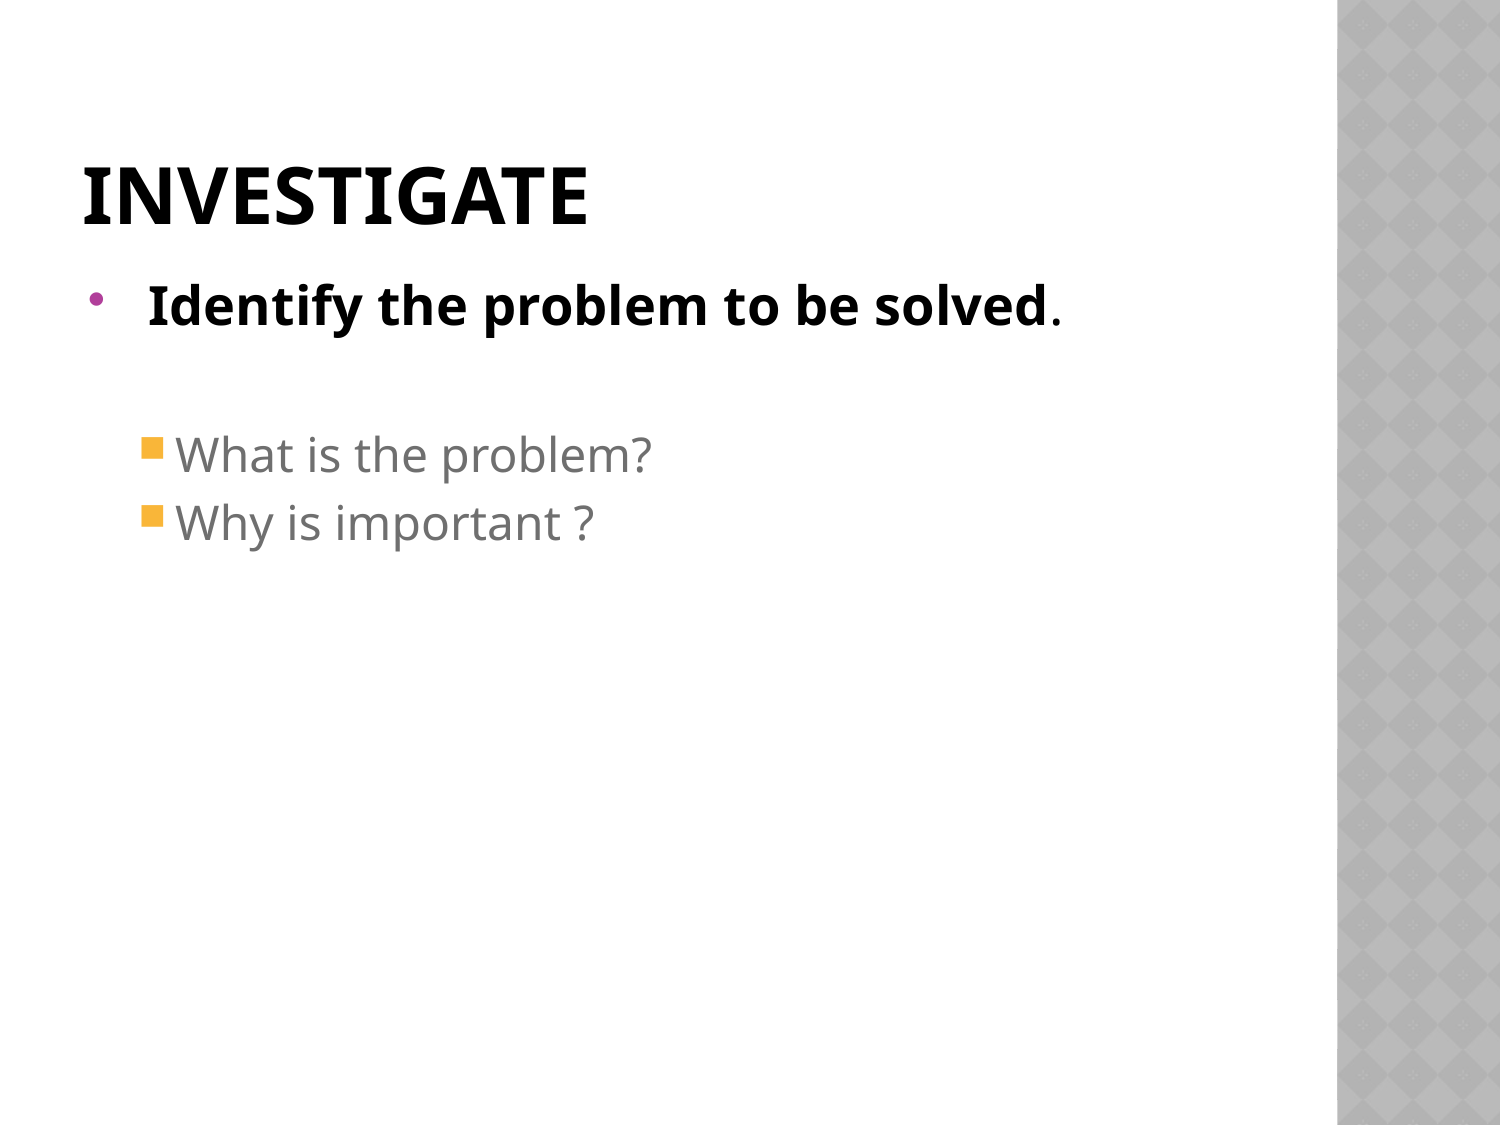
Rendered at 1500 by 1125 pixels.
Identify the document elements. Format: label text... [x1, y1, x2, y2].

title investigate [75, 52, 1263, 240]
list Identify the problem to be solved. What is the problem? Why is important ? [75, 264, 1263, 1059]
